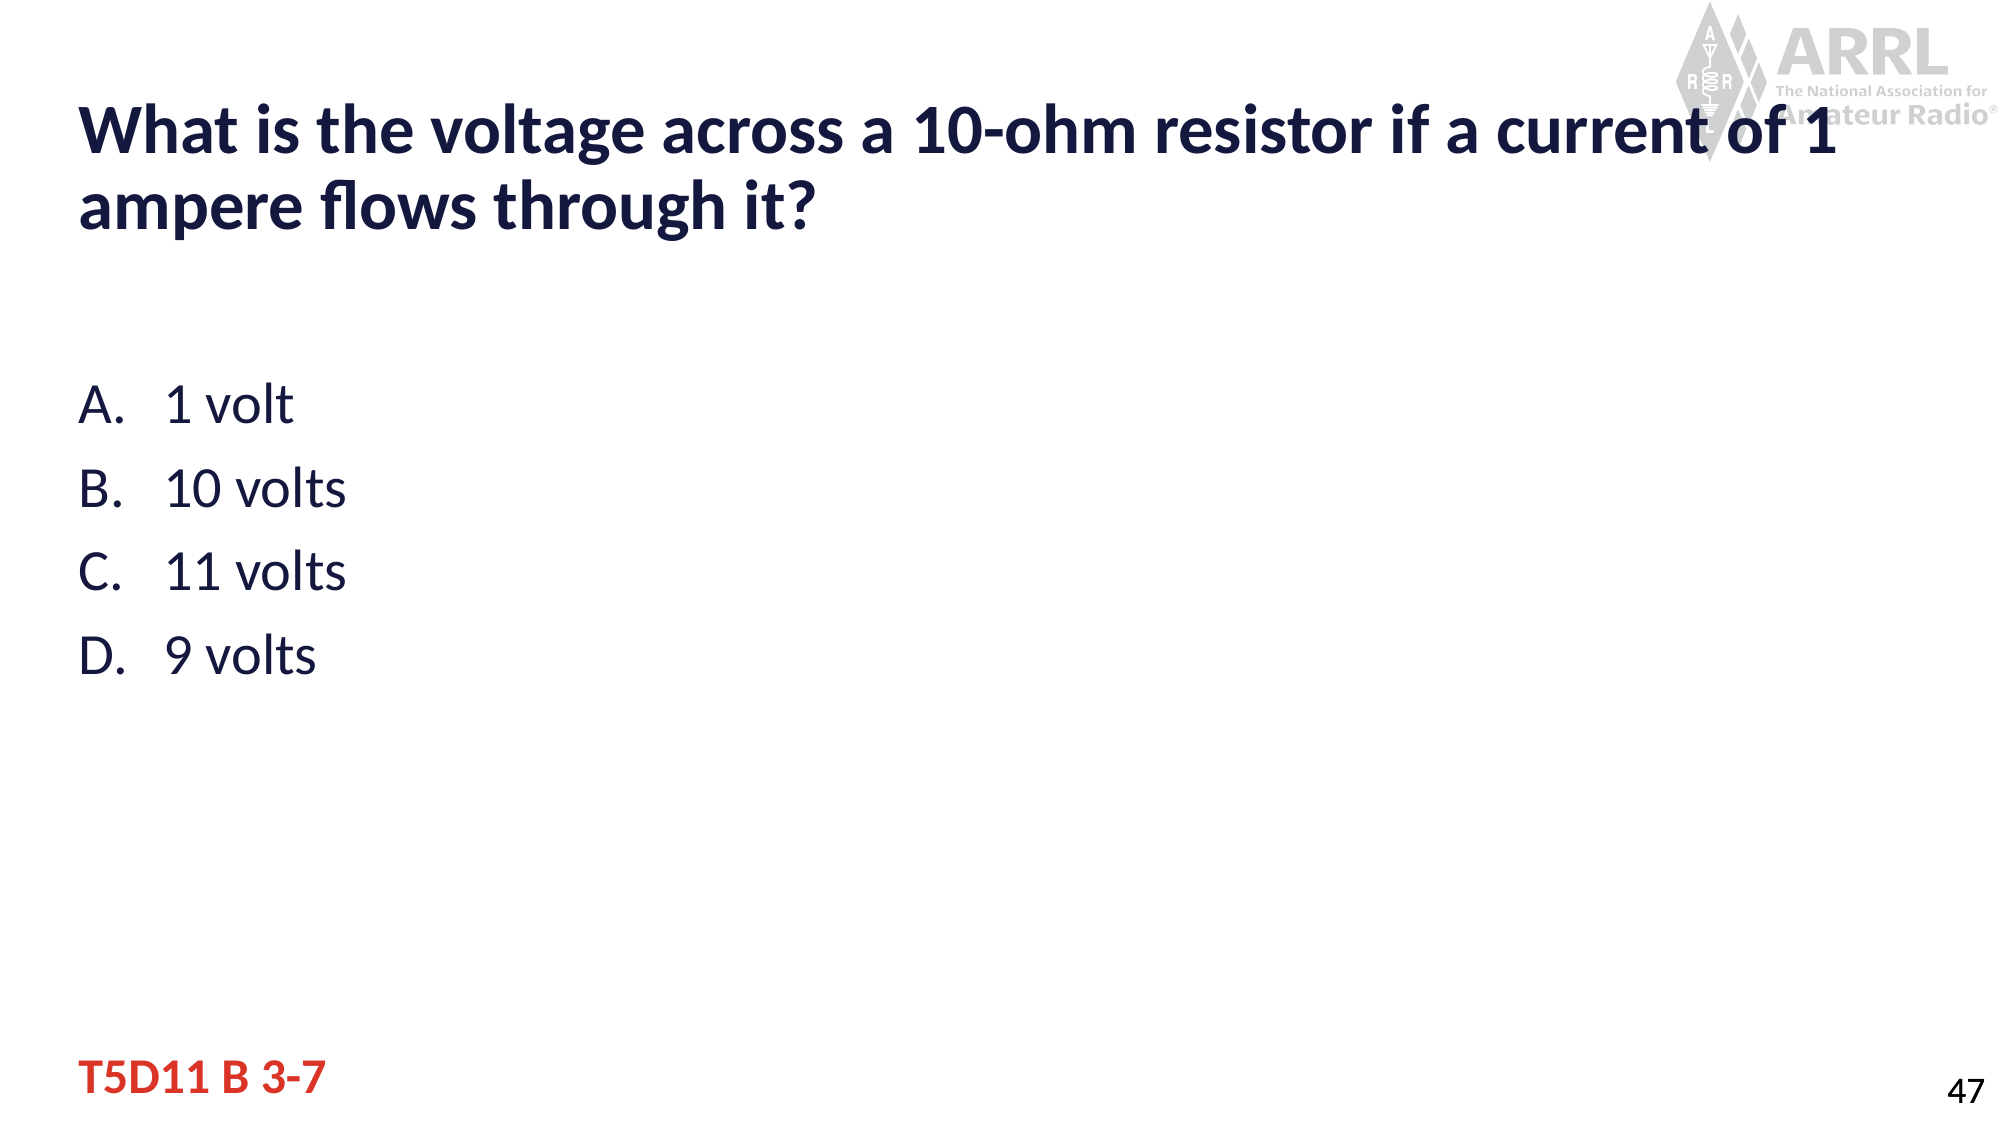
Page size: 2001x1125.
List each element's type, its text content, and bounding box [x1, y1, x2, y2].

title What is the voltage across a 10-ohm resistor if a current of 1 ampere flows through it? [63, 59, 1863, 278]
picture [1674, 0, 2000, 164]
list 1 volt 10 volts 11 volts 9 volts [63, 365, 1863, 989]
text_box T5D11 B 3-7 [63, 1036, 921, 1112]
